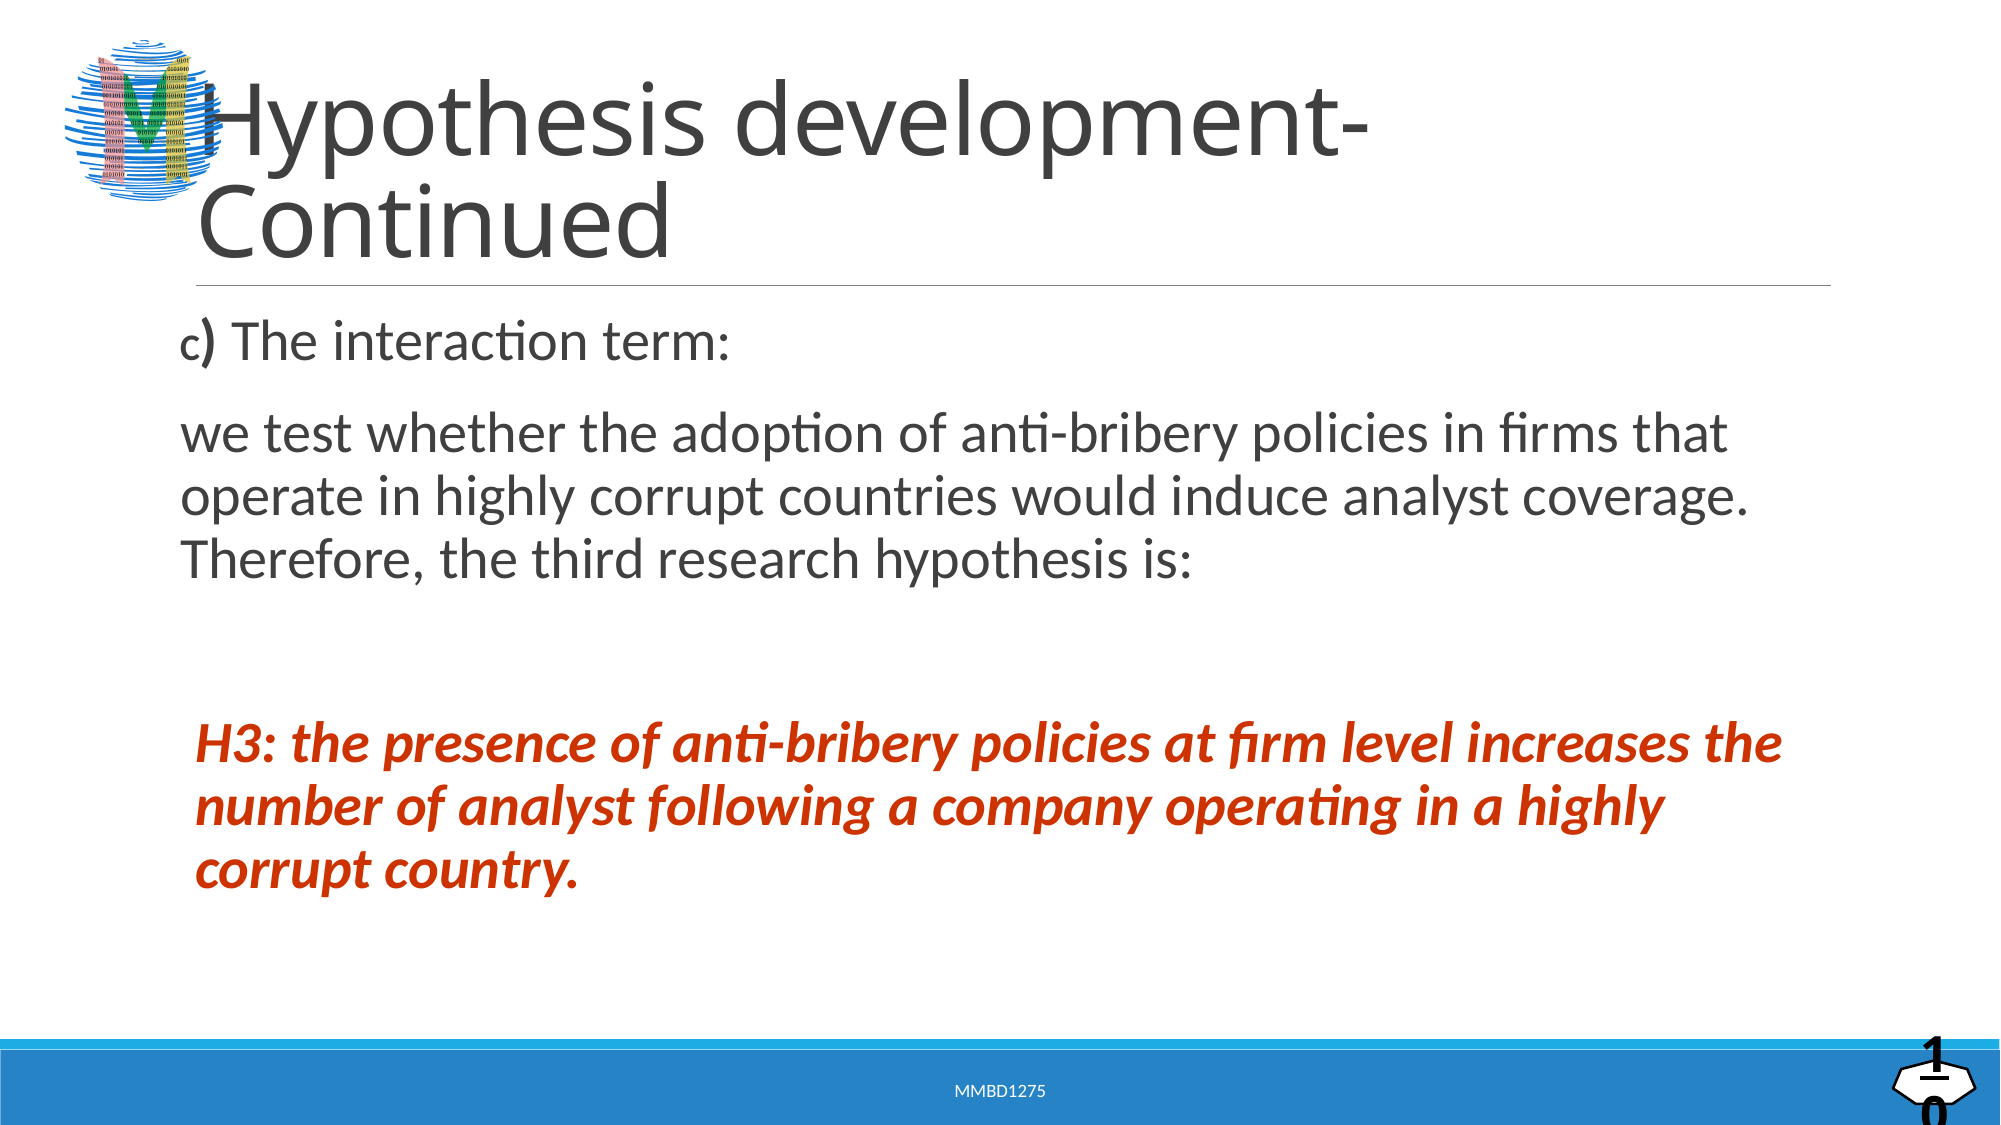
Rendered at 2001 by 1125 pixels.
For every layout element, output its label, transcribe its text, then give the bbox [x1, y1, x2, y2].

picture [57, 34, 223, 207]
title Hypothesis development-Continued [180, 47, 1830, 285]
footer MMBD1275 [604, 1059, 1396, 1120]
list C) The interaction term: we test whether the adoption of anti-bribery policies in firms that operate in highly corrupt countries would induce analyst coverage. Therefore, the third research hypothesis is: H3: the presence of anti-bribery policies at firm level increases the number of analyst following a company operating in a highly corrupt country. [180, 302, 1830, 963]
text_box 10 [1891, 1059, 1977, 1106]
